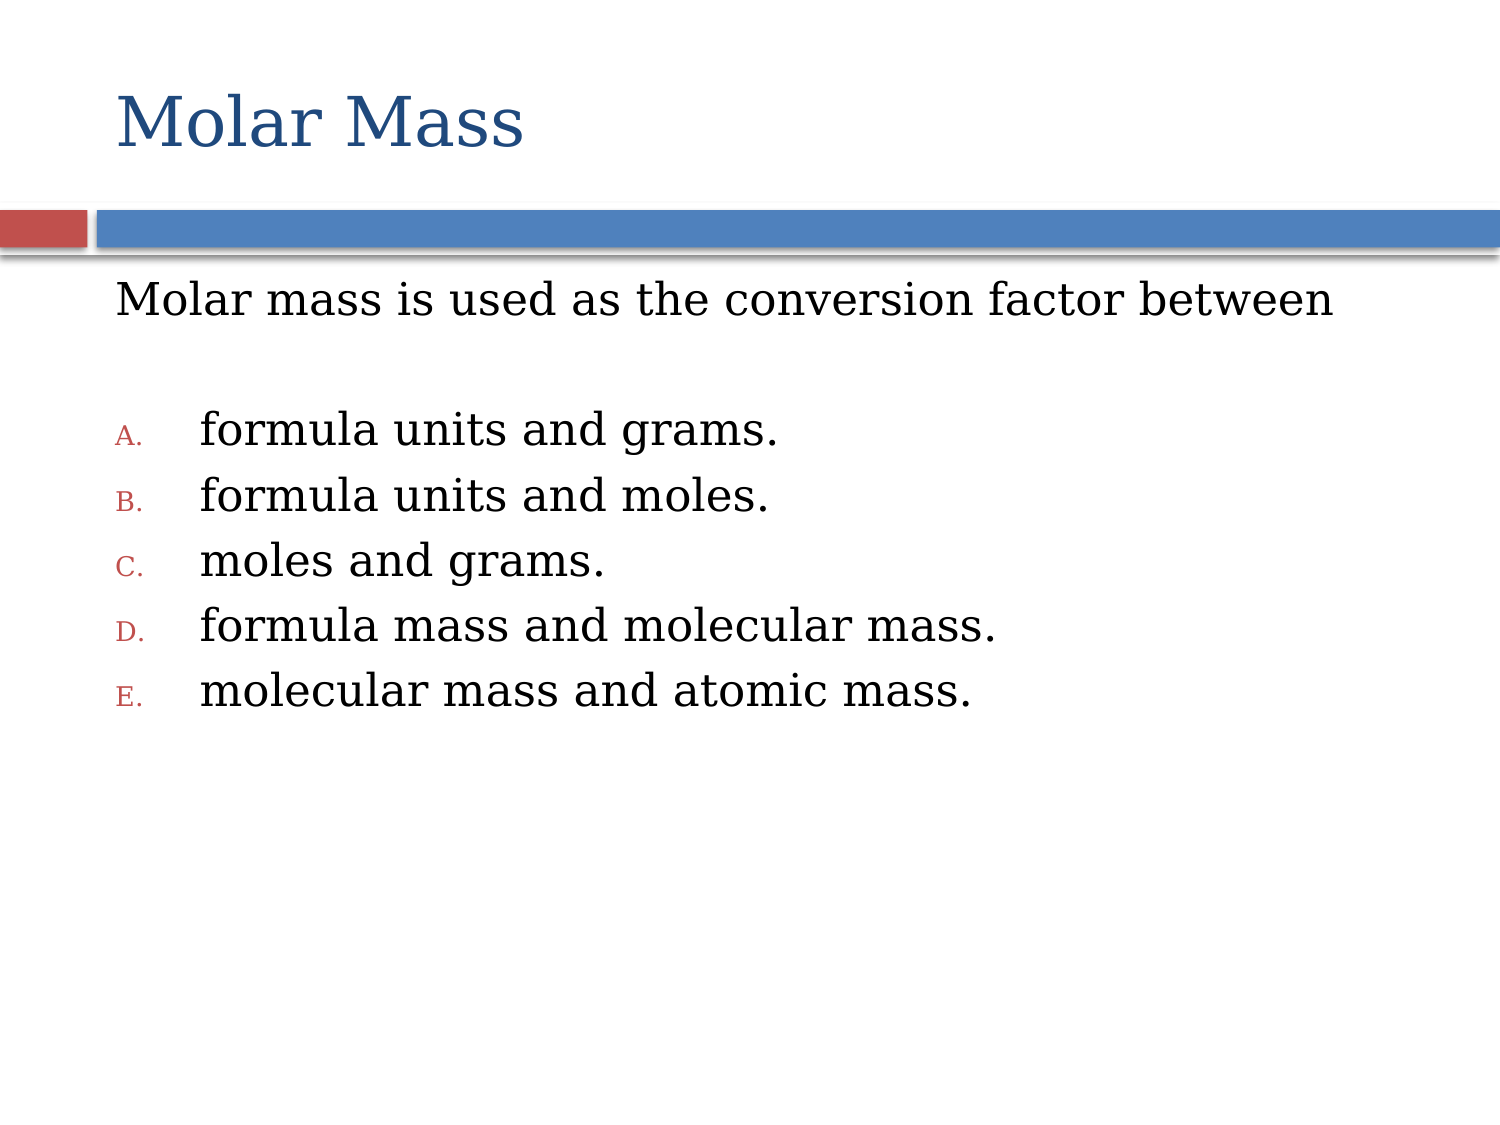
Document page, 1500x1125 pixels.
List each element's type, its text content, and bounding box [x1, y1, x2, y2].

title Molar Mass [100, 37, 1438, 200]
list Molar mass is used as the conversion factor between formula units and grams. formula units and moles. moles and grams. formula mass and molecular mass. molecular mass and atomic mass. [100, 262, 1438, 1000]
